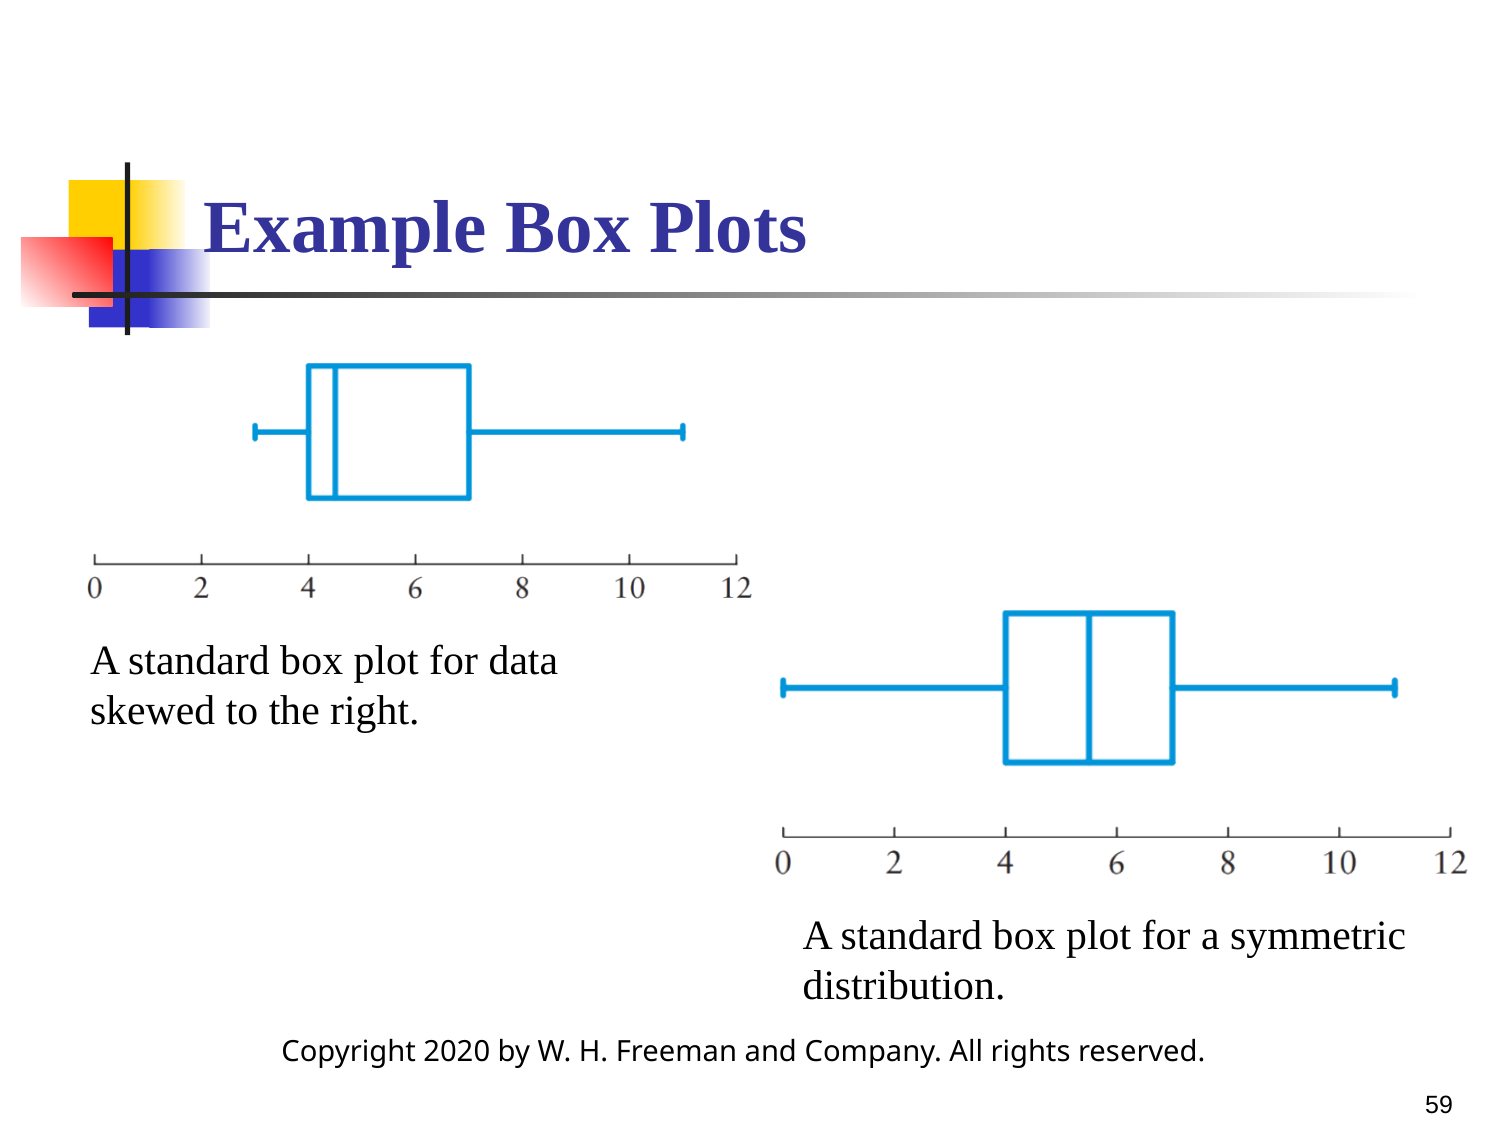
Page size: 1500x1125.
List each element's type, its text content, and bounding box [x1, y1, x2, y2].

list A standard box plot for data skewed to the right. [75, 624, 690, 738]
picture [774, 609, 1468, 875]
title Example Box Plots [188, 35, 1468, 275]
picture [87, 362, 753, 600]
list A standard box plot for a symmetric distribution. [787, 900, 1430, 1015]
